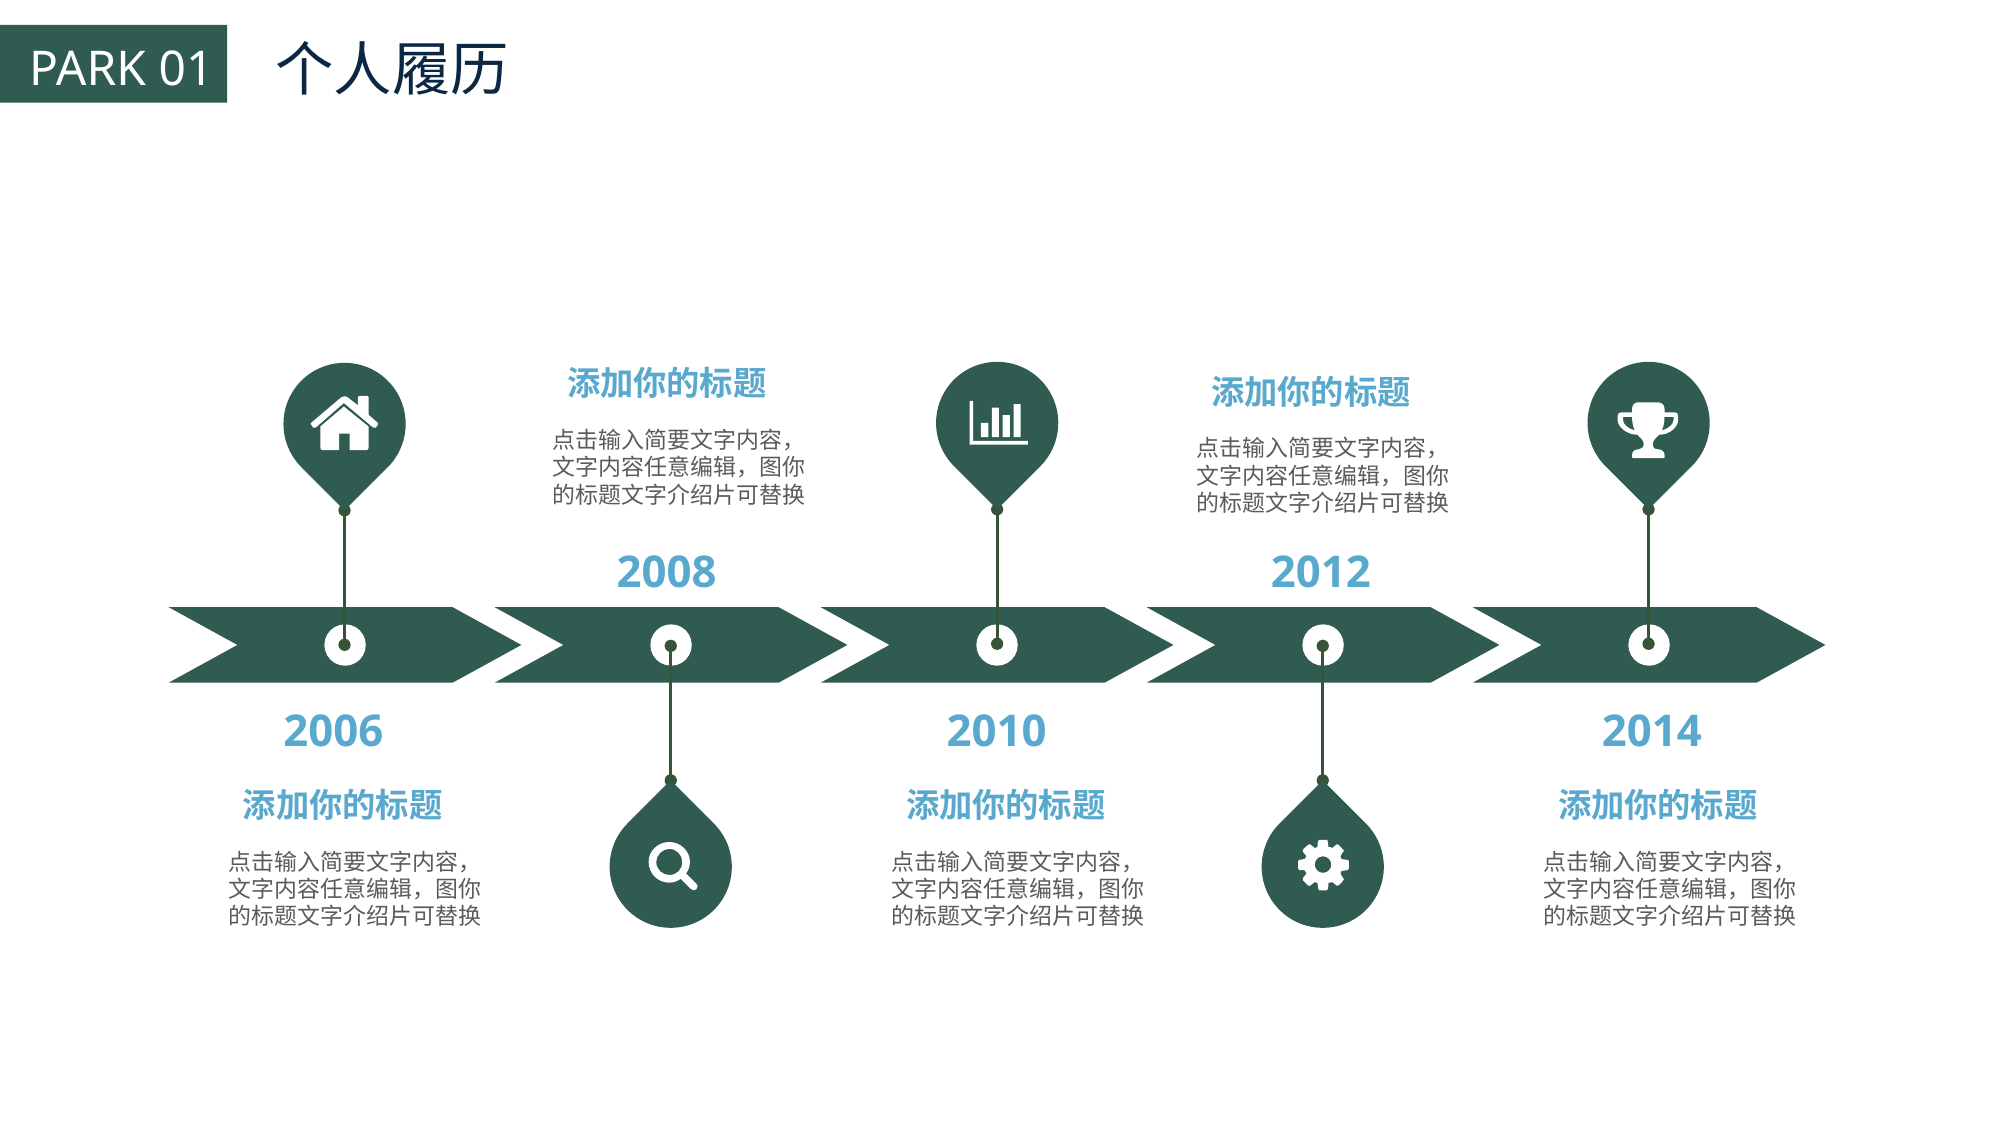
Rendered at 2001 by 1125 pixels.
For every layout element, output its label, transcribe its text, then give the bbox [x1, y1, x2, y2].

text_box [1146, 370, 1500, 928]
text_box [494, 362, 848, 928]
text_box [1472, 361, 1826, 941]
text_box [168, 362, 522, 941]
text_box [820, 361, 1174, 941]
text_box 个人履历 [261, 24, 523, 109]
